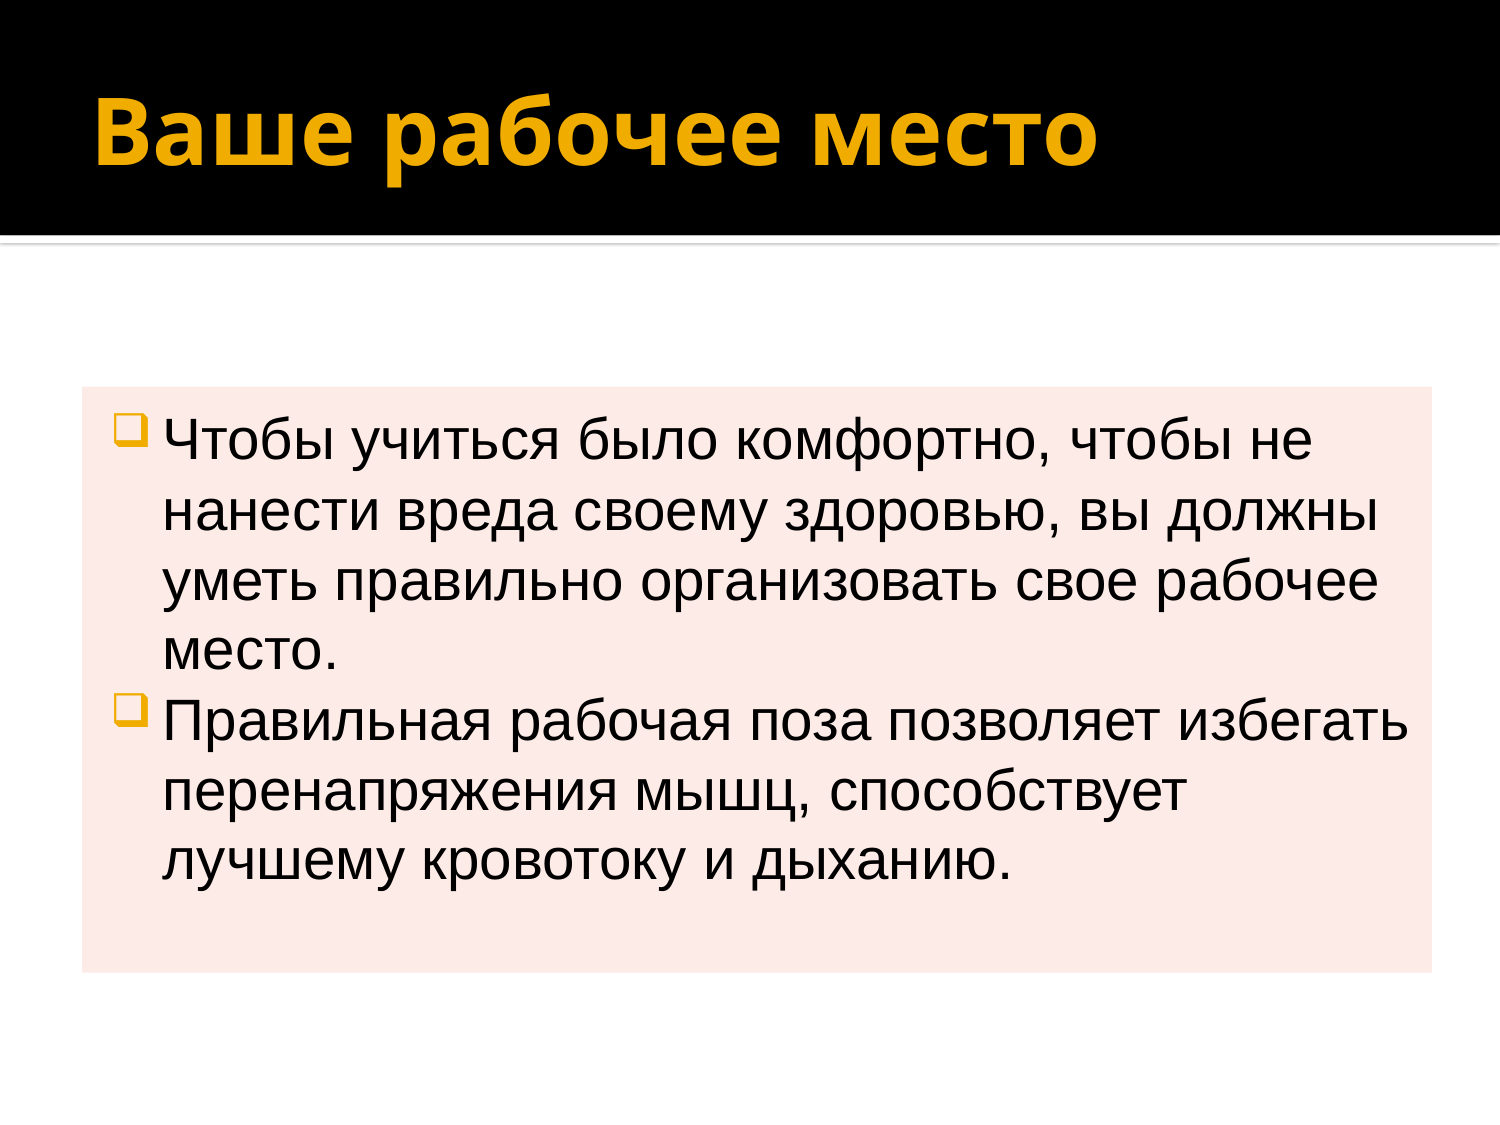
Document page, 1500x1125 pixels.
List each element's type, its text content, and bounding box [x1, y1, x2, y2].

title Ваше рабочее место [75, 25, 1425, 231]
list Чтобы учиться было комфортно, чтобы не нанести вреда своему здоровью, вы должны уметь правильно организовать свое рабочее место. Правильная рабочая поза позволяет избегать перенапряжения мышц, способствует лучшему кровотоку и дыханию. [82, 386, 1432, 973]
